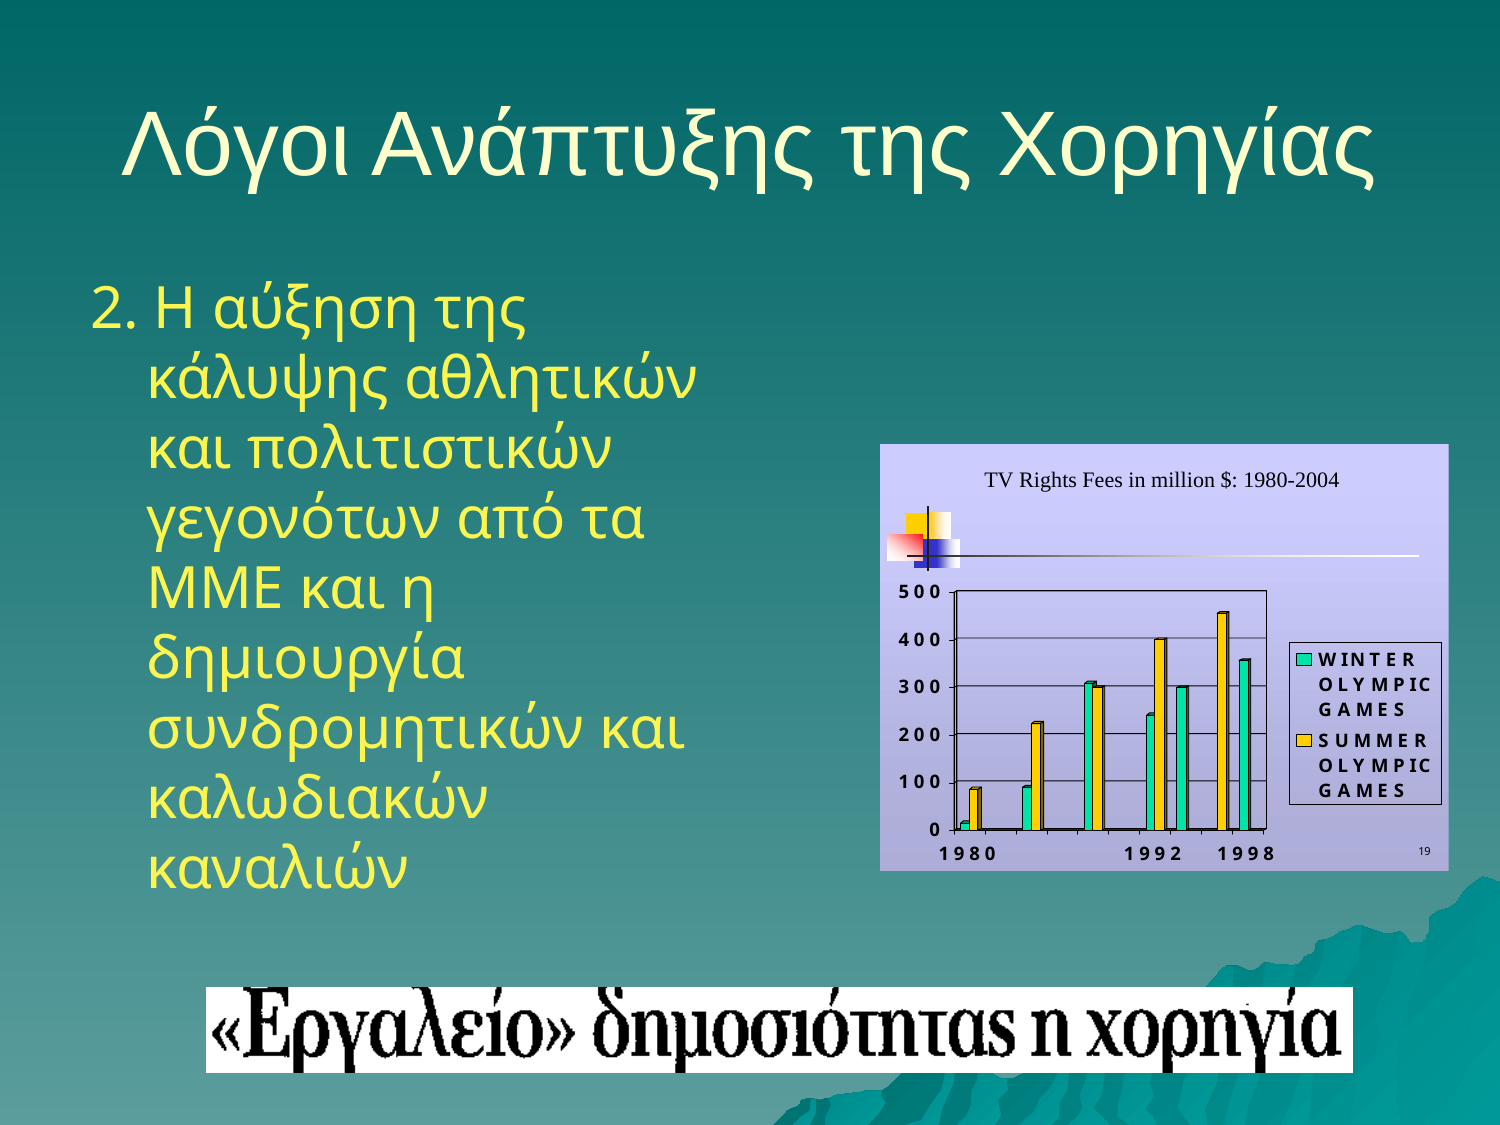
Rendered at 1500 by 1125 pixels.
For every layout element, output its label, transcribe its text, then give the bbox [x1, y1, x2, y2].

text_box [879, 444, 1449, 872]
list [206, 987, 1353, 1073]
list 2. Η αύξηση της κάλυψης αθλητικών και πολιτιστικών γεγονότων από τα ΜΜΕ και η δημιουργία συνδρομητικών και καλωδιακών καναλιών [74, 350, 738, 1006]
title Λόγοι Ανάπτυξης της Χορηγίας [74, 45, 1426, 233]
list 2. Η αύξηση της κάλυψης αθλητικών και πολιτιστικών γεγονότων από τα ΜΜΕ και η δημιουργία συνδρομητικών και καλωδιακών καναλιών [74, 262, 738, 349]
